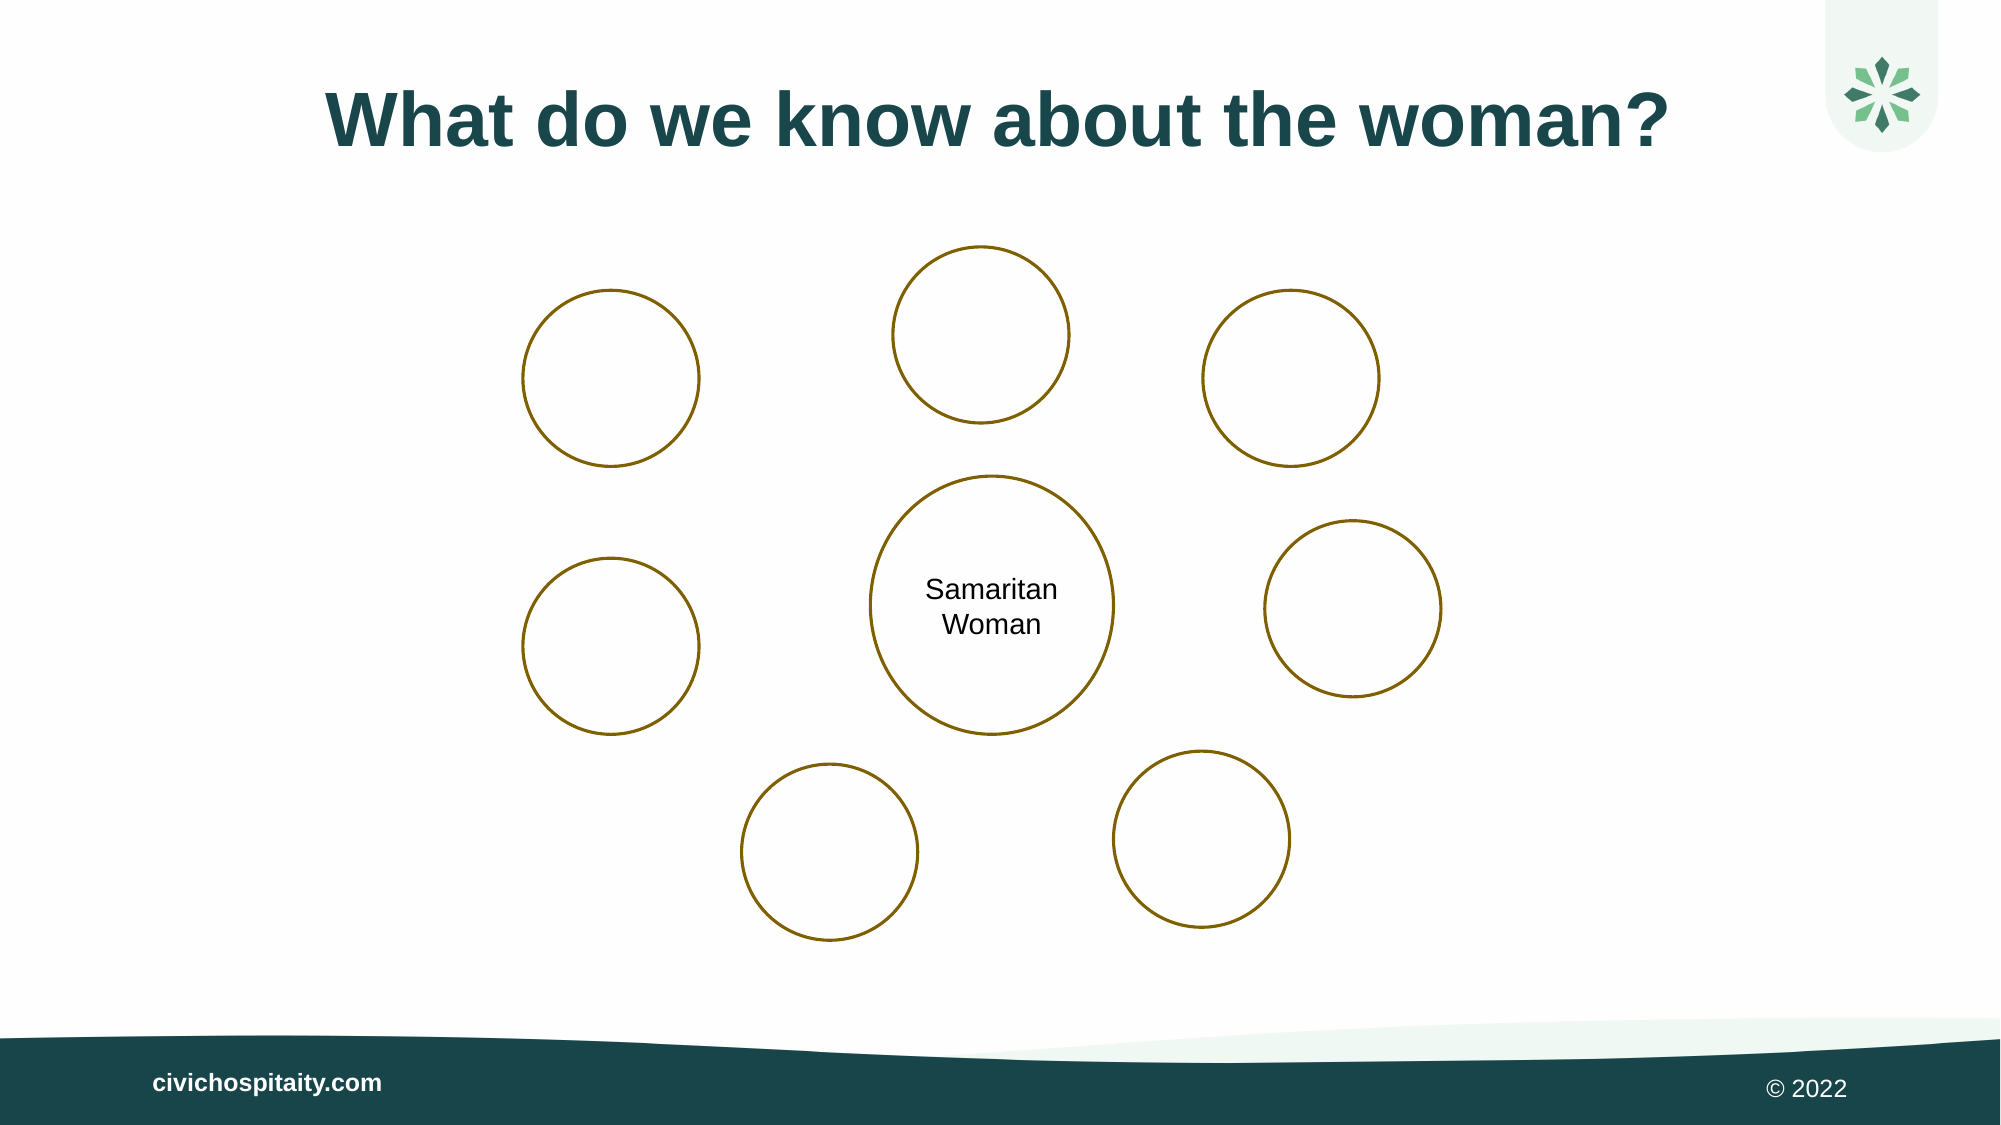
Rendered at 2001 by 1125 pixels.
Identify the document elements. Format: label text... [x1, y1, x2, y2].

text_box [1202, 290, 1380, 467]
text_box [522, 558, 700, 735]
text_box [1264, 520, 1441, 697]
text_box What do we know about the woman? [280, 51, 1720, 192]
picture [0, 0, 2001, 1125]
text_box Samaritan Woman [870, 476, 1114, 735]
text_box [741, 764, 918, 941]
text_box [1113, 751, 1290, 928]
text_box [522, 290, 700, 467]
text_box [892, 246, 1070, 424]
